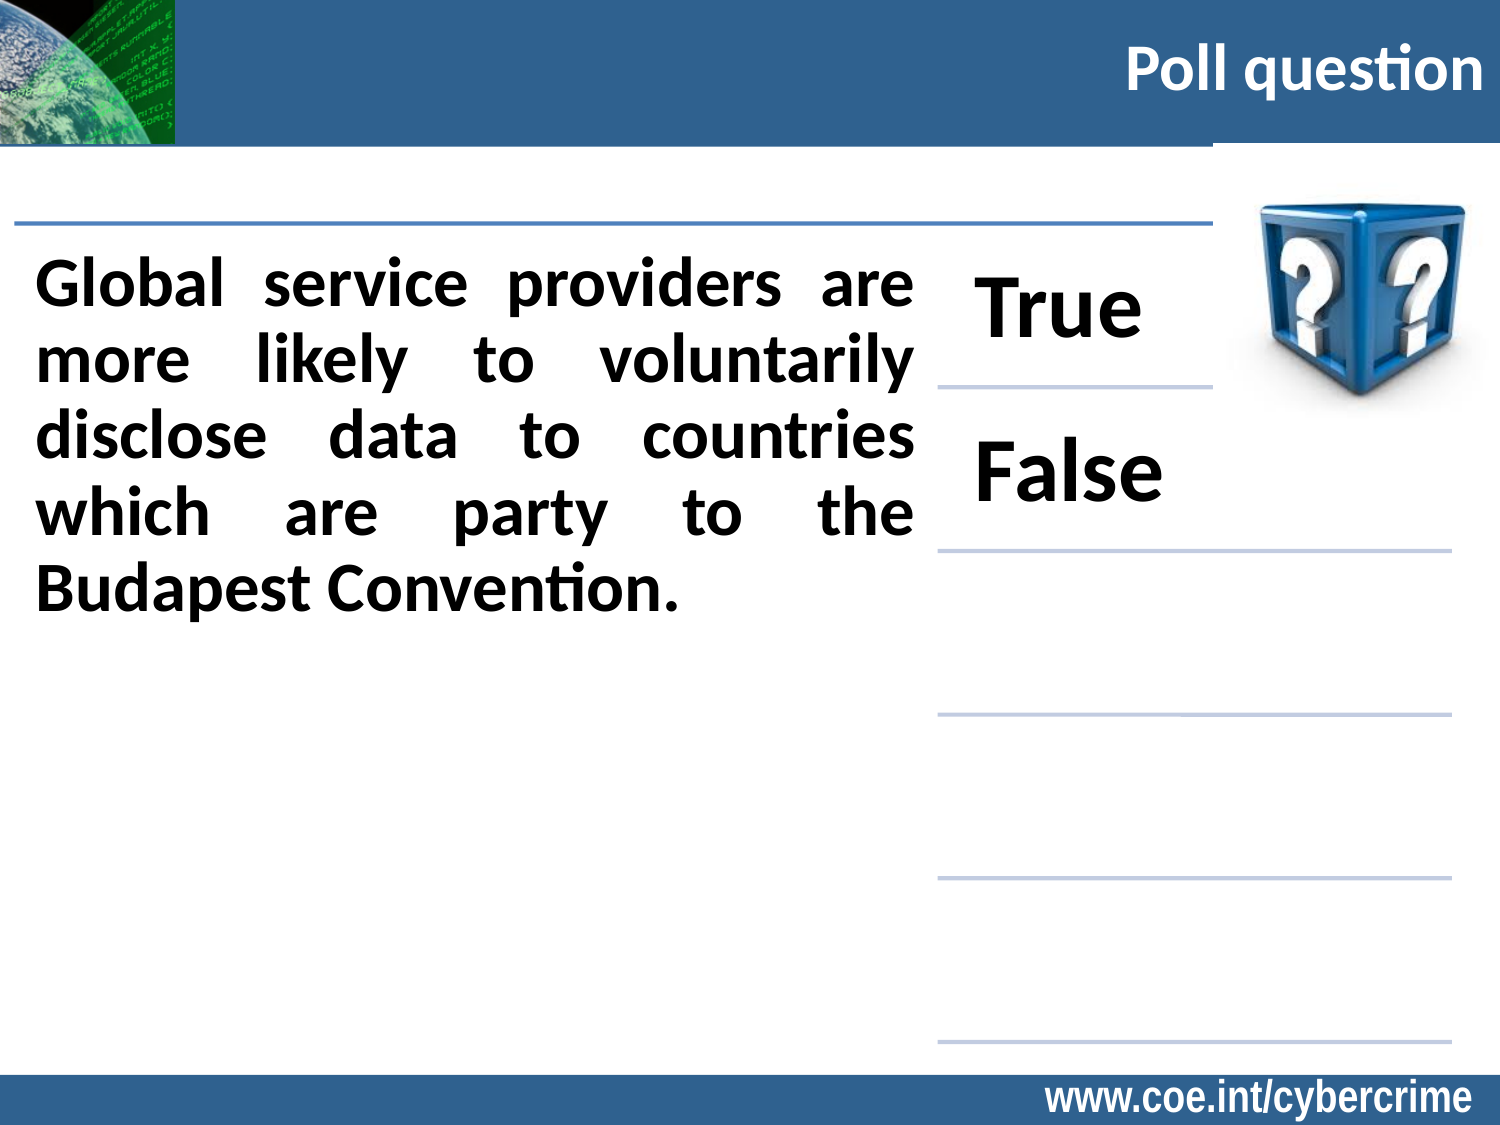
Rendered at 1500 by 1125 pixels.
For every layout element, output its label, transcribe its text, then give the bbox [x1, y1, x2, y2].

text_box www.coe.int/cybercrime [1030, 1059, 1500, 1125]
text_box Poll question [177, 0, 1500, 149]
picture [0, 0, 175, 144]
text_box [0, 1073, 1030, 1125]
picture [1212, 142, 1500, 434]
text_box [14, 222, 1454, 1053]
